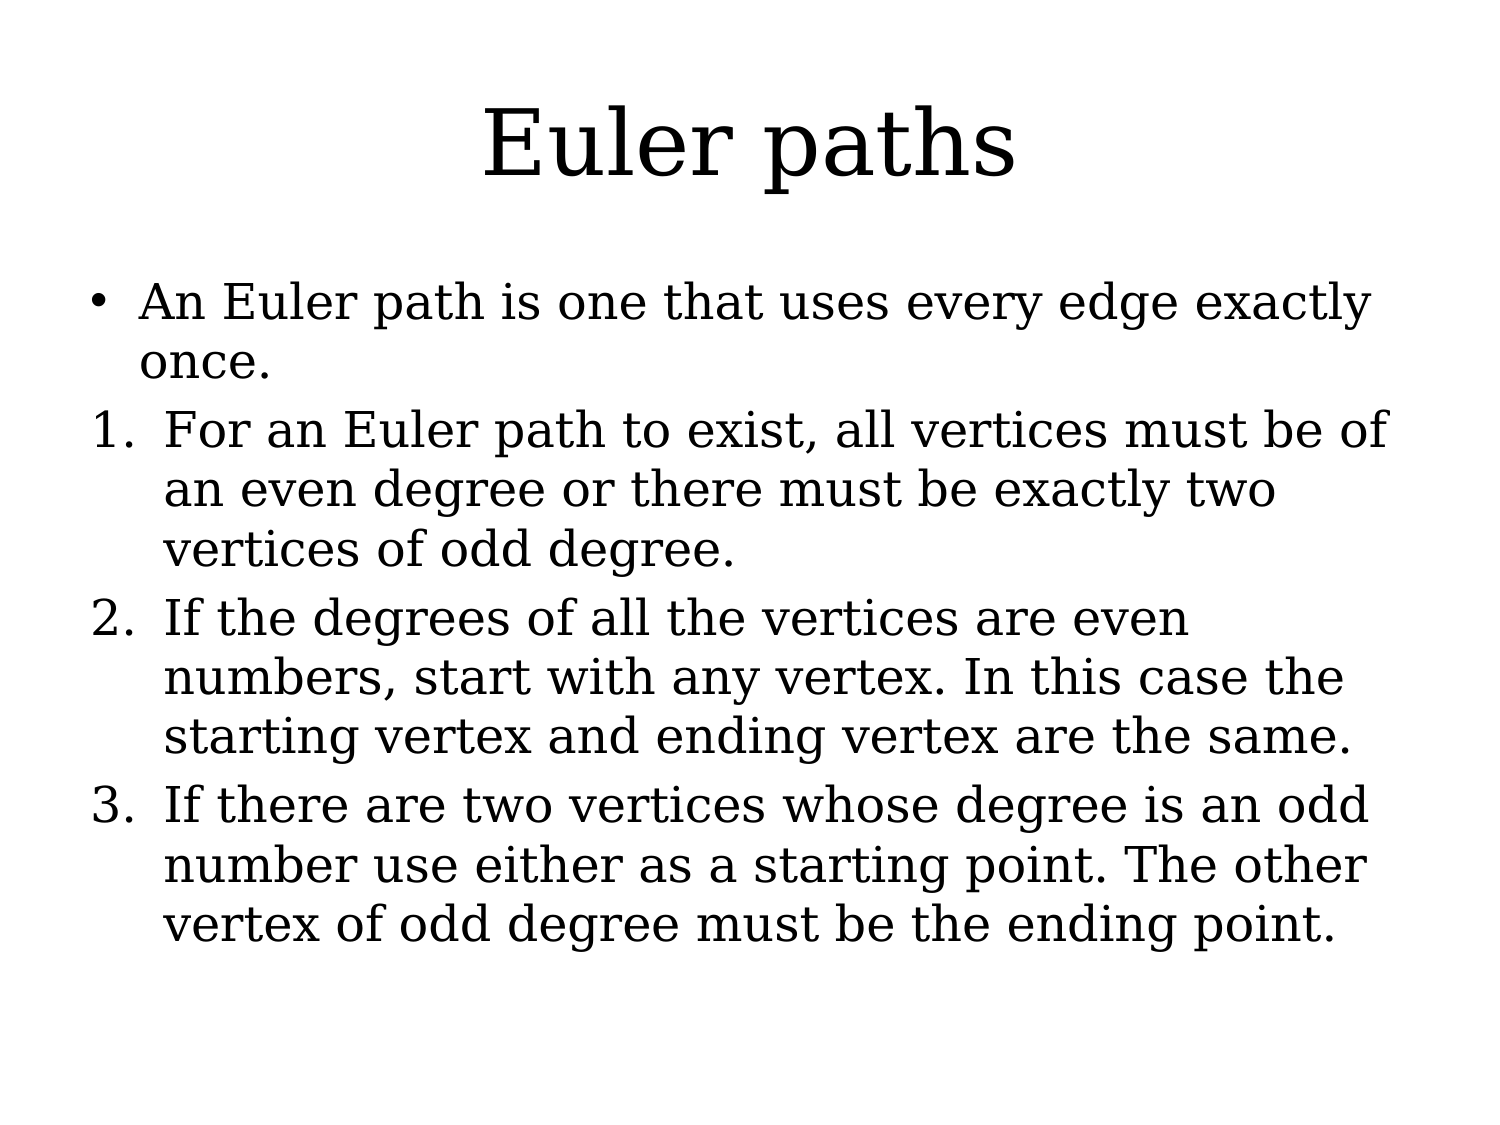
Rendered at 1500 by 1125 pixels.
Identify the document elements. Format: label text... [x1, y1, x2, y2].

list An Euler path is one that uses every edge exactly once. For an Euler path to exist, all vertices must be of an even degree or there must be exactly two vertices of odd degree. If the degrees of all the vertices are even numbers, start with any vertex. In this case the starting vertex and ending vertex are the same. If there are two vertices whose degree is an odd number use either as a starting point. The other vertex of odd degree must be the ending point. [75, 262, 1425, 1005]
title Euler paths [75, 45, 1425, 233]
